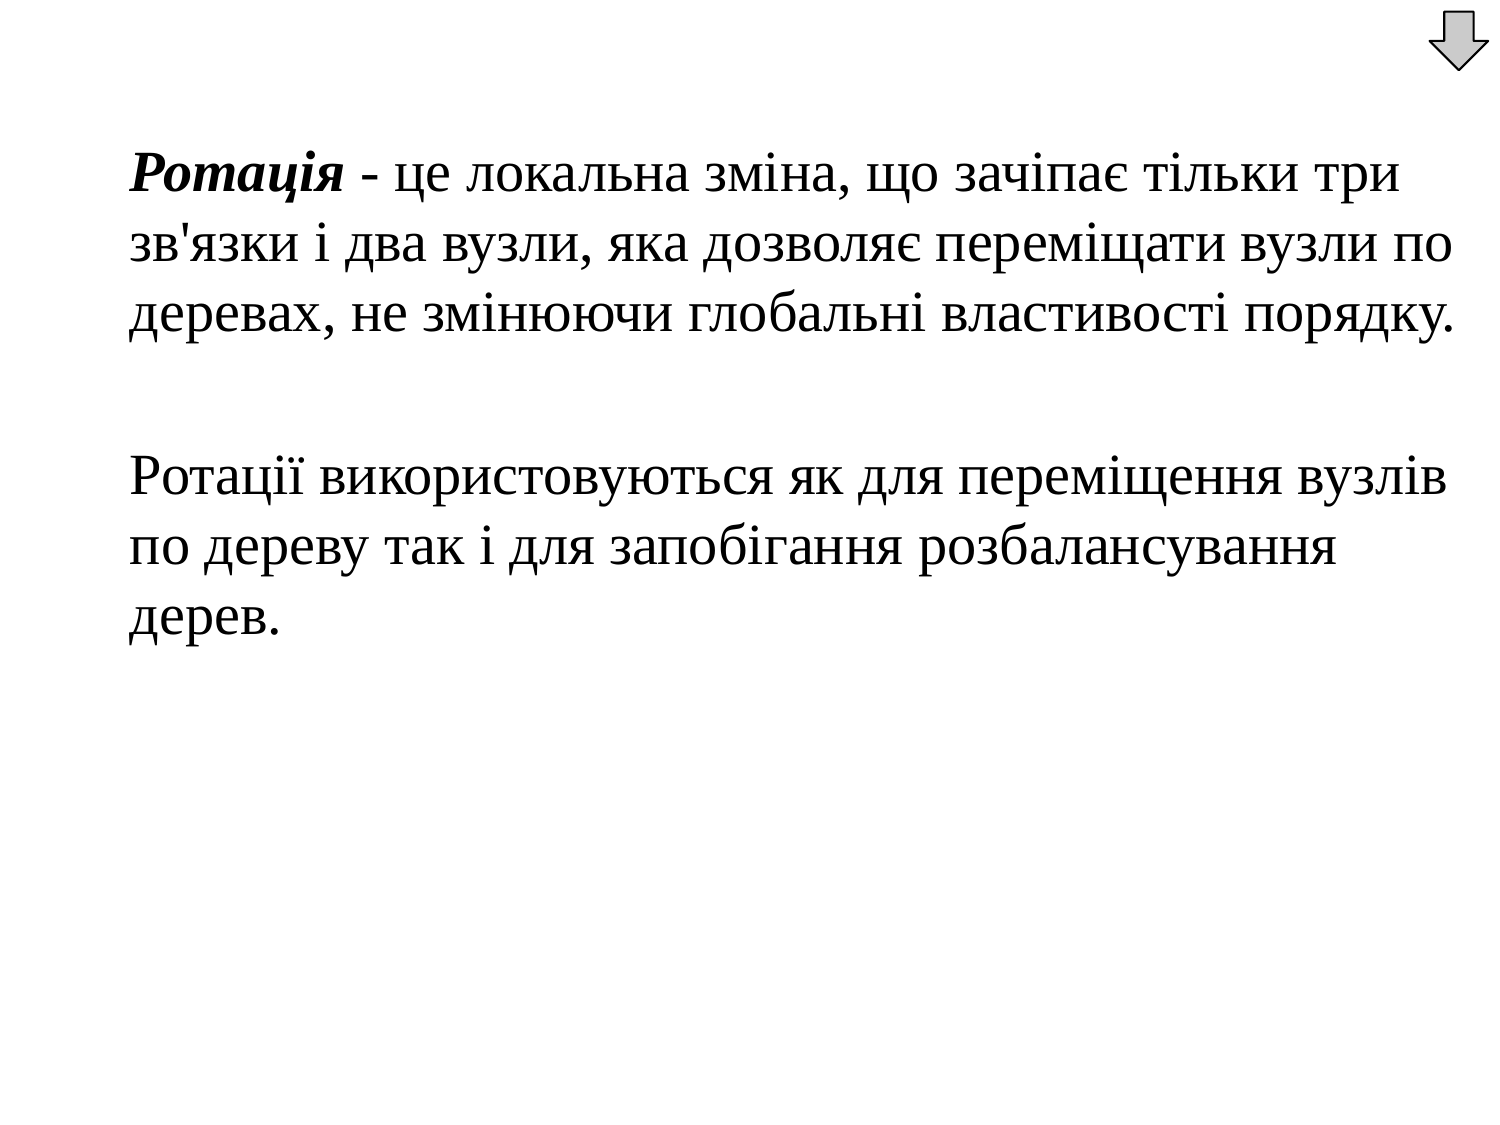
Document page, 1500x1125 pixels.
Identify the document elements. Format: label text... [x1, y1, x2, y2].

list Ротація - це локальна зміна, що зачіпає тільки три зв'язки і два вузли, яка дозволяє переміщати вузли по деревах, не змінюючи глобальні властивості порядку. Ротації використовуються як для переміщення вузлів по дереву так і для запобігання розбалансування дерев. [0, 125, 1500, 1125]
text_box [1429, 11, 1489, 71]
